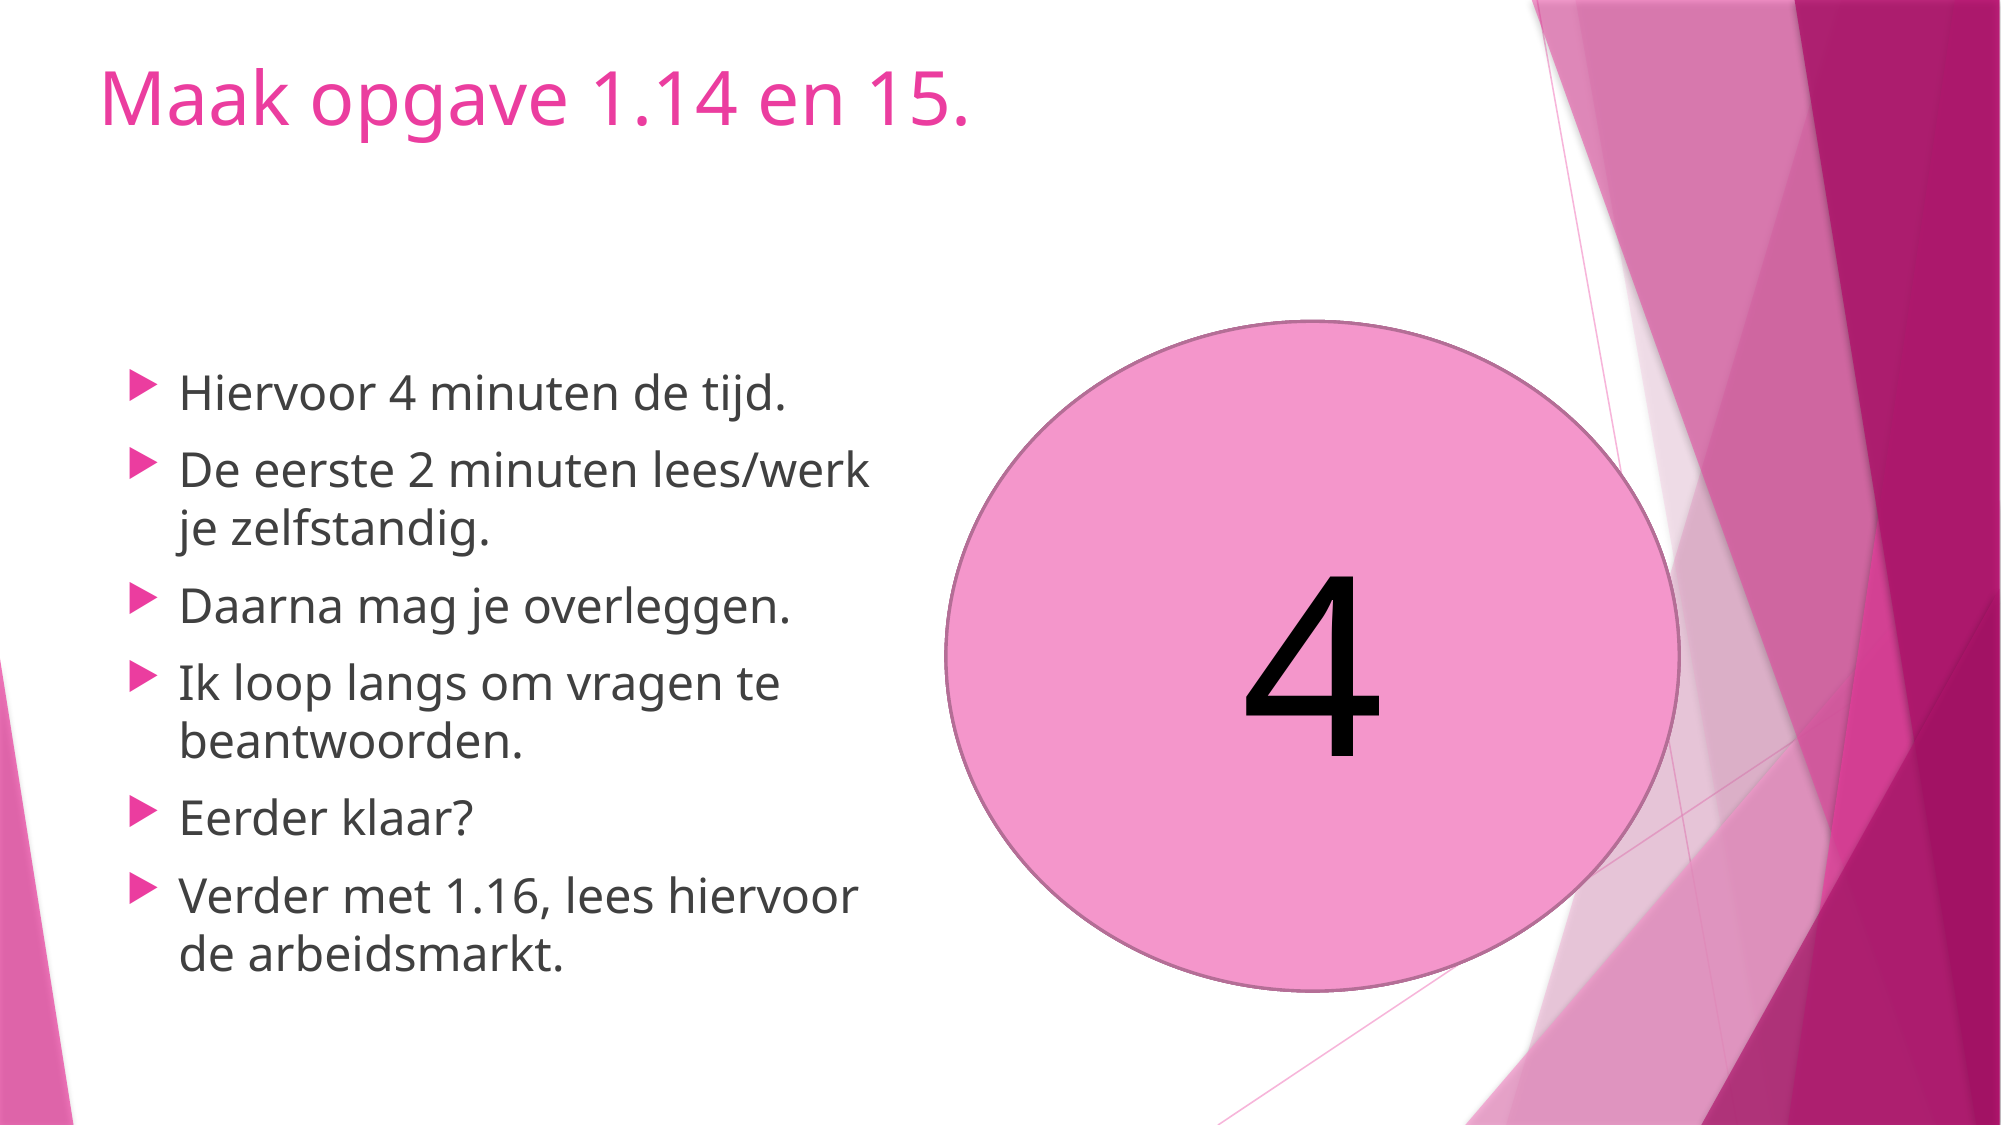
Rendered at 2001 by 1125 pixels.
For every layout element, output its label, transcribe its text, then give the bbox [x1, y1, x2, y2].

list Hiervoor 4 minuten de tijd. De eerste 2 minuten lees/werk je zelfstandig. Daarna mag je overleggen. Ik loop langs om vragen te beantwoorden. Eerder klaar? Verder met 1.16, lees hiervoor de arbeidsmarkt. [111, 354, 896, 992]
text_box 4 [944, 319, 1681, 993]
title Maak opgave 1.14 en 15. [83, 42, 1494, 260]
